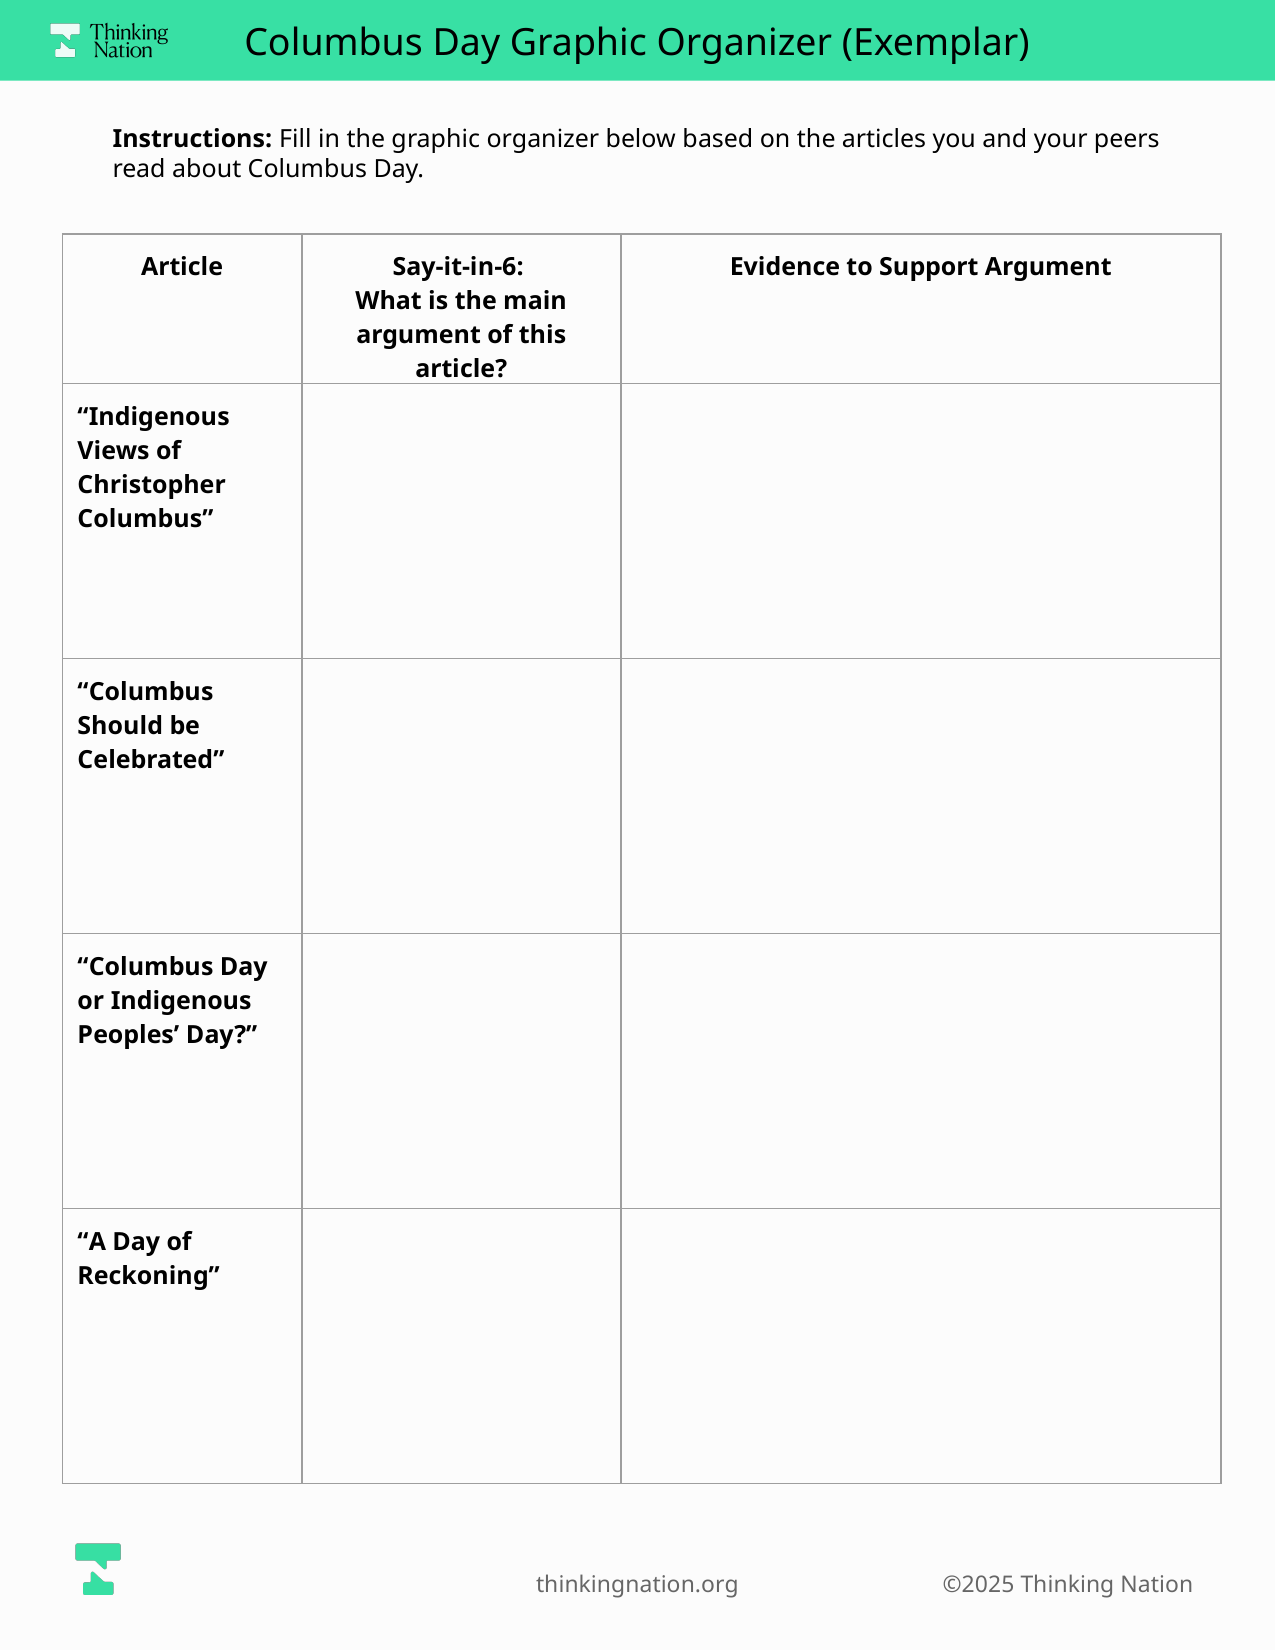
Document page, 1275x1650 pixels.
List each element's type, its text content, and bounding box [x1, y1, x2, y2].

text_box thinkingnation.org [486, 1553, 789, 1605]
text_box ©2025 Thinking Nation [907, 1553, 1210, 1605]
picture [36, 12, 172, 69]
table_cell “Indigenous Views of Christopher Columbus” [63, 384, 301, 658]
table_header Say-it-in-6: What is the main argument of this article? [303, 235, 620, 383]
text_box Columbus Day Graphic Organizer (Exemplar) [0, 0, 1275, 81]
table_cell [303, 659, 620, 933]
picture [62, 1533, 134, 1605]
table_cell [622, 1209, 1220, 1483]
table_cell [303, 934, 620, 1208]
table_cell [303, 384, 620, 658]
table_cell [303, 1209, 620, 1483]
table_cell “Columbus Should be Celebrated” [63, 659, 301, 933]
table_cell “Columbus Day or Indigenous Peoples’ Day?” [63, 934, 301, 1208]
table_cell [622, 934, 1220, 1208]
table_cell [622, 659, 1220, 933]
table_cell “A Day of Reckoning” [63, 1209, 301, 1483]
text_box Instructions: Fill in the graphic organizer below based on the articles you and your peers read about Columbus Day. [97, 107, 1178, 233]
table_cell [622, 384, 1220, 658]
table_header Evidence to Support Argument [622, 235, 1220, 383]
table_header Article [63, 235, 301, 383]
